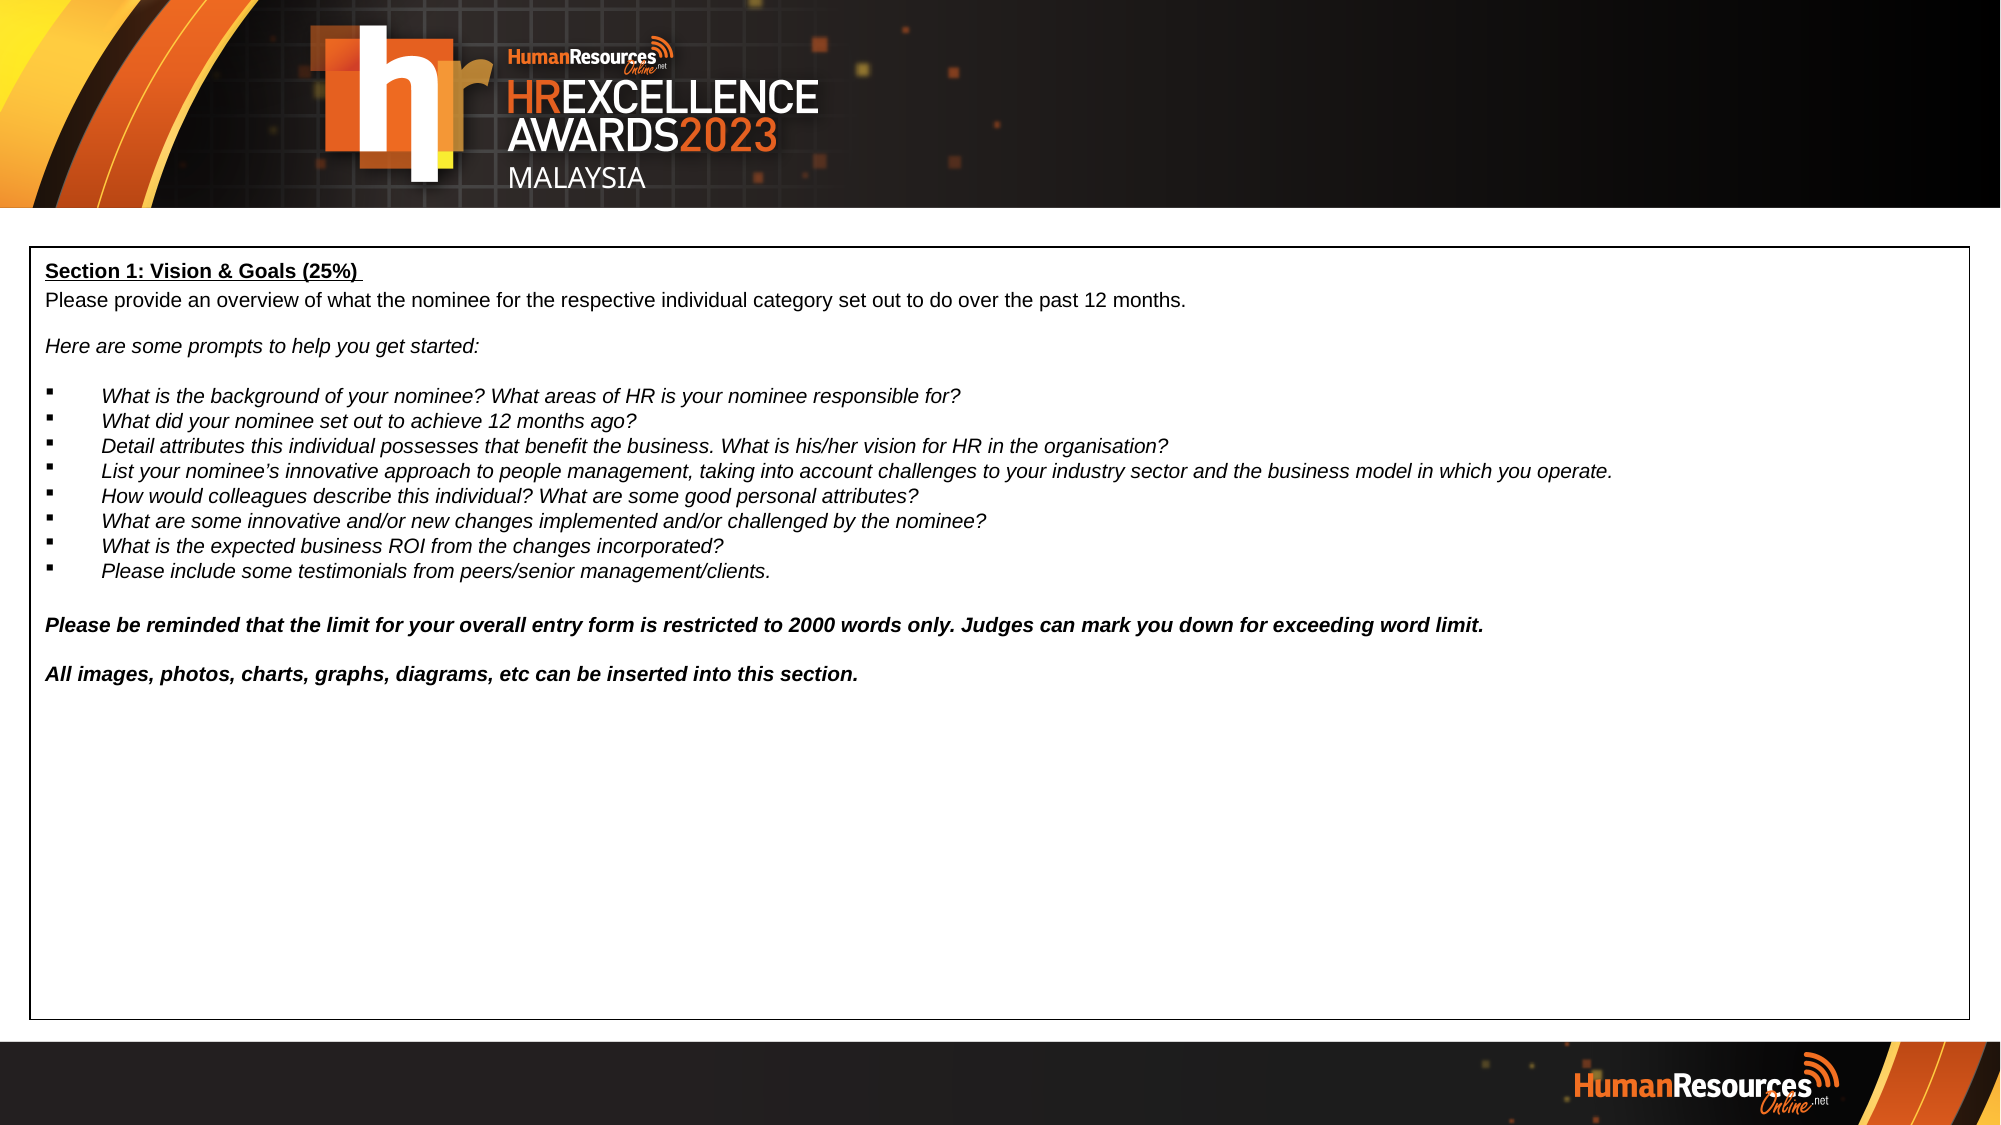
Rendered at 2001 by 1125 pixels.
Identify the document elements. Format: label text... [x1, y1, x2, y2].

text_box MALAYSIA [492, 151, 790, 202]
picture [0, 0, 2001, 1125]
text_box Section 1: Vision & Goals (25%) Please provide an overview of what the nominee for the respective individual category set out to do over the past 12 months. Here are some prompts to help you get started: What is the background of your nominee? What areas of HR is your nominee responsible for? What did your nominee set out to achieve 12 months ago? Detail attributes this individual possesses that benefit the business. What is his/her vision for HR in the organisation? List your nominee’s innovative approach to people management, taking into account challenges to your industry sector and the business model in which you operate. How would colleagues describe this individual? What are some good personal attributes? What are some innovative and/or new changes implemented and/or challenged by the nominee? What is the expected business ROI from the changes incorporated? Please include some testimonials from peers/senior management/clients. Please be reminded that the limit for your overall entry form is restricted to 2000 words only. Judges can mark you down for exceeding word limit. All images, photos, charts, graphs, diagrams, etc can be inserted into this section. [30, 246, 1970, 1020]
